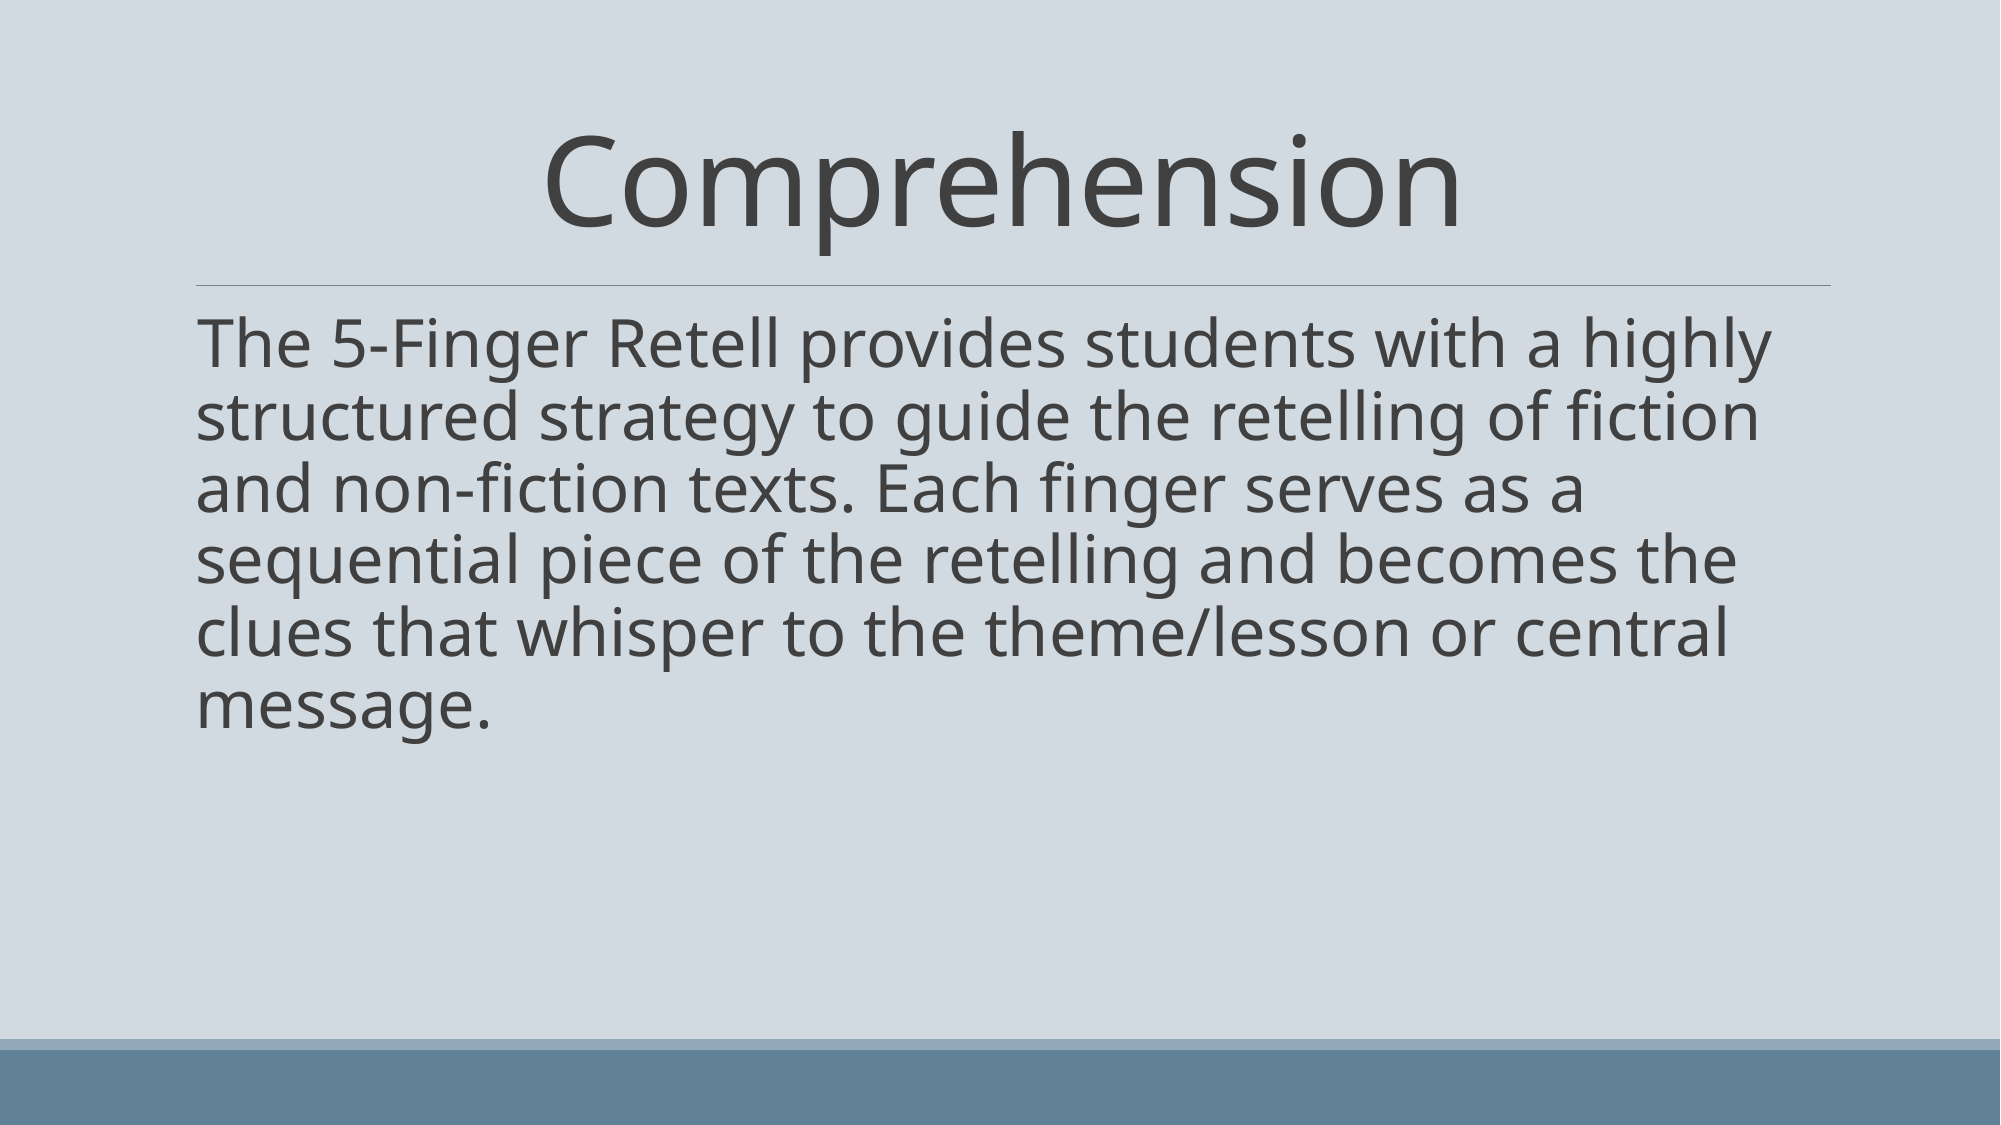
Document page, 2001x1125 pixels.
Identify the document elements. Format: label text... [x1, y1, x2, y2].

list The 5-Finger Retell provides students with a highly structured strategy to guide the retelling of fiction and non-fiction texts. Each finger serves as a sequential piece of the retelling and becomes the clues that whisper to the theme/lesson or central message. [180, 302, 1830, 963]
title Comprehension [384, 87, 1623, 260]
